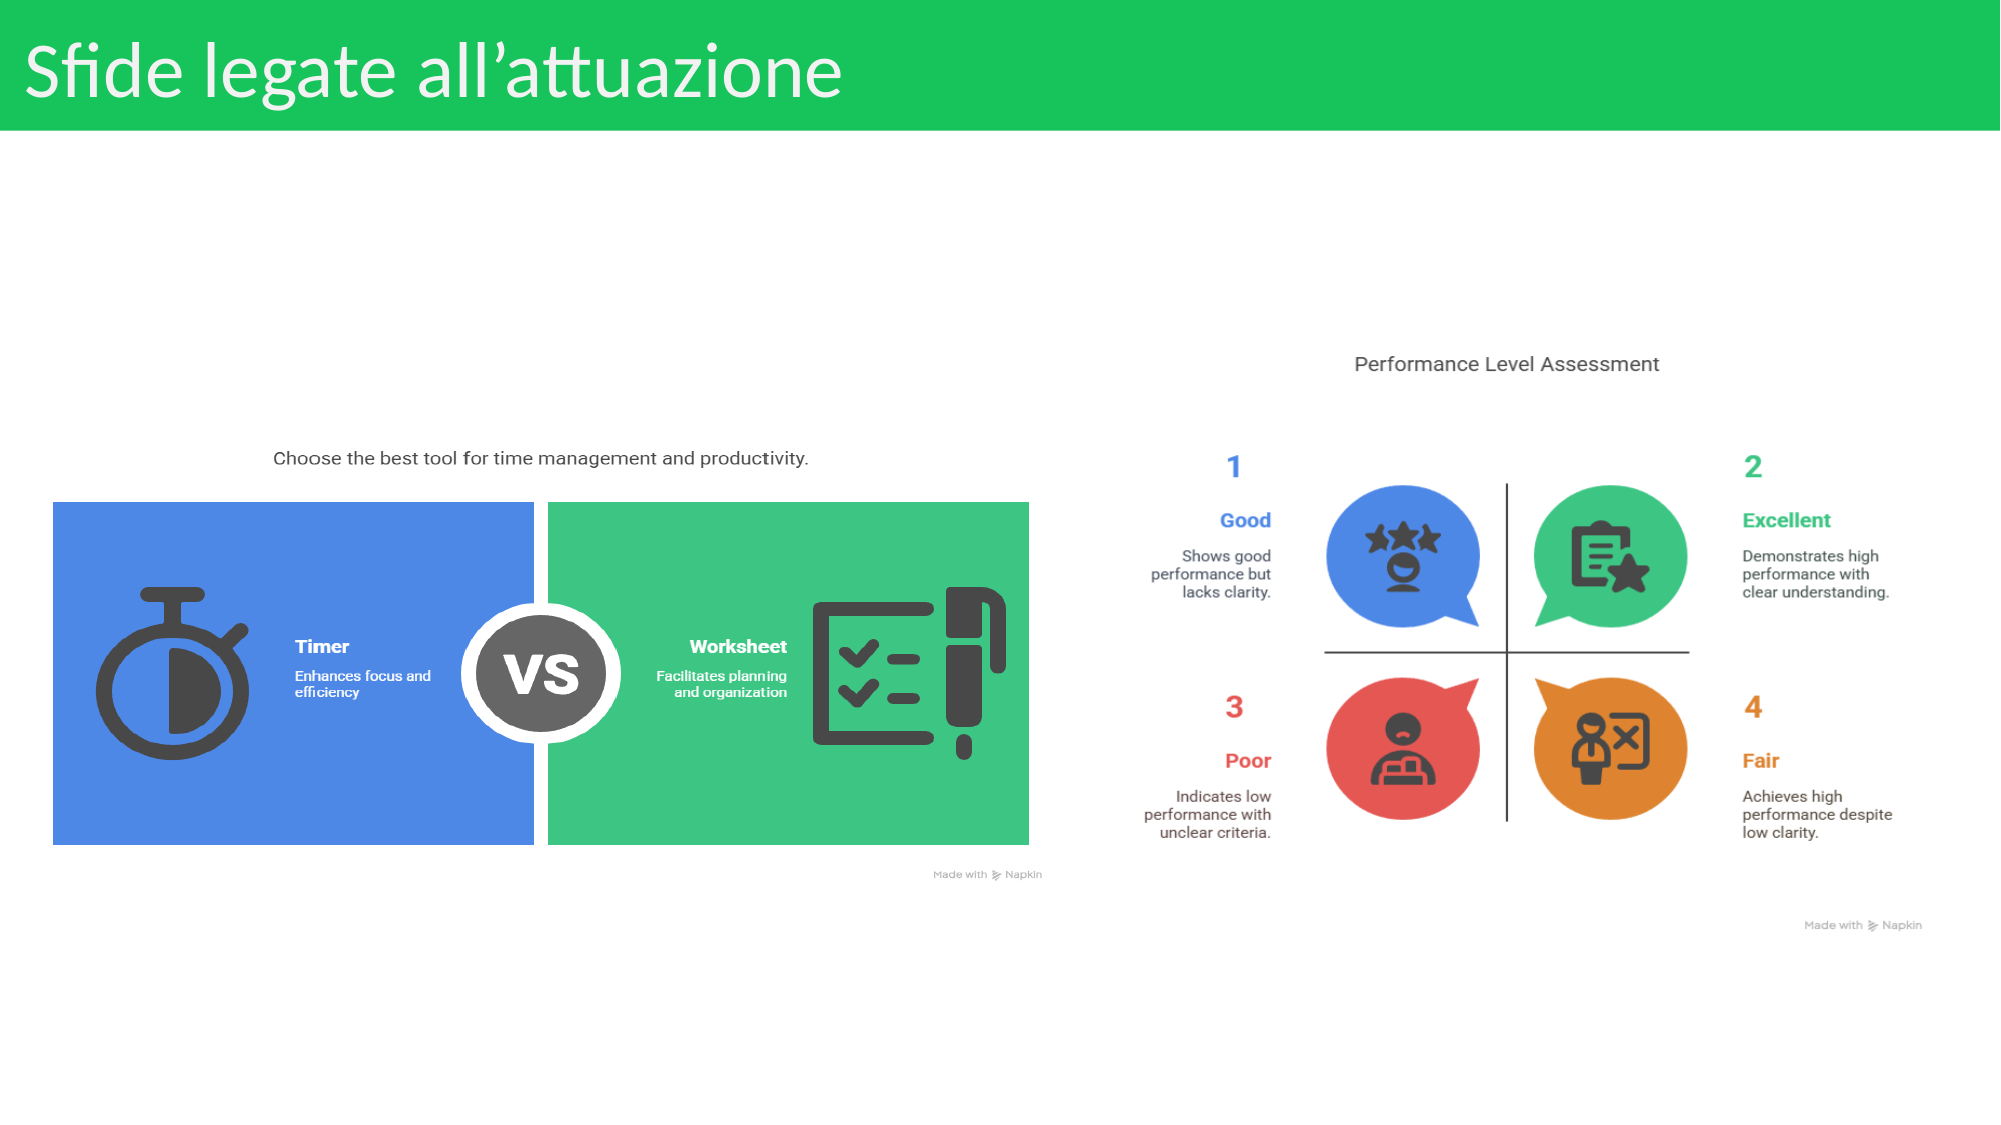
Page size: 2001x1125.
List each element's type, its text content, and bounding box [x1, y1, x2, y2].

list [1066, 304, 1948, 953]
title Sfide legate all’attuazione [16, 13, 1976, 131]
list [15, 404, 1061, 900]
